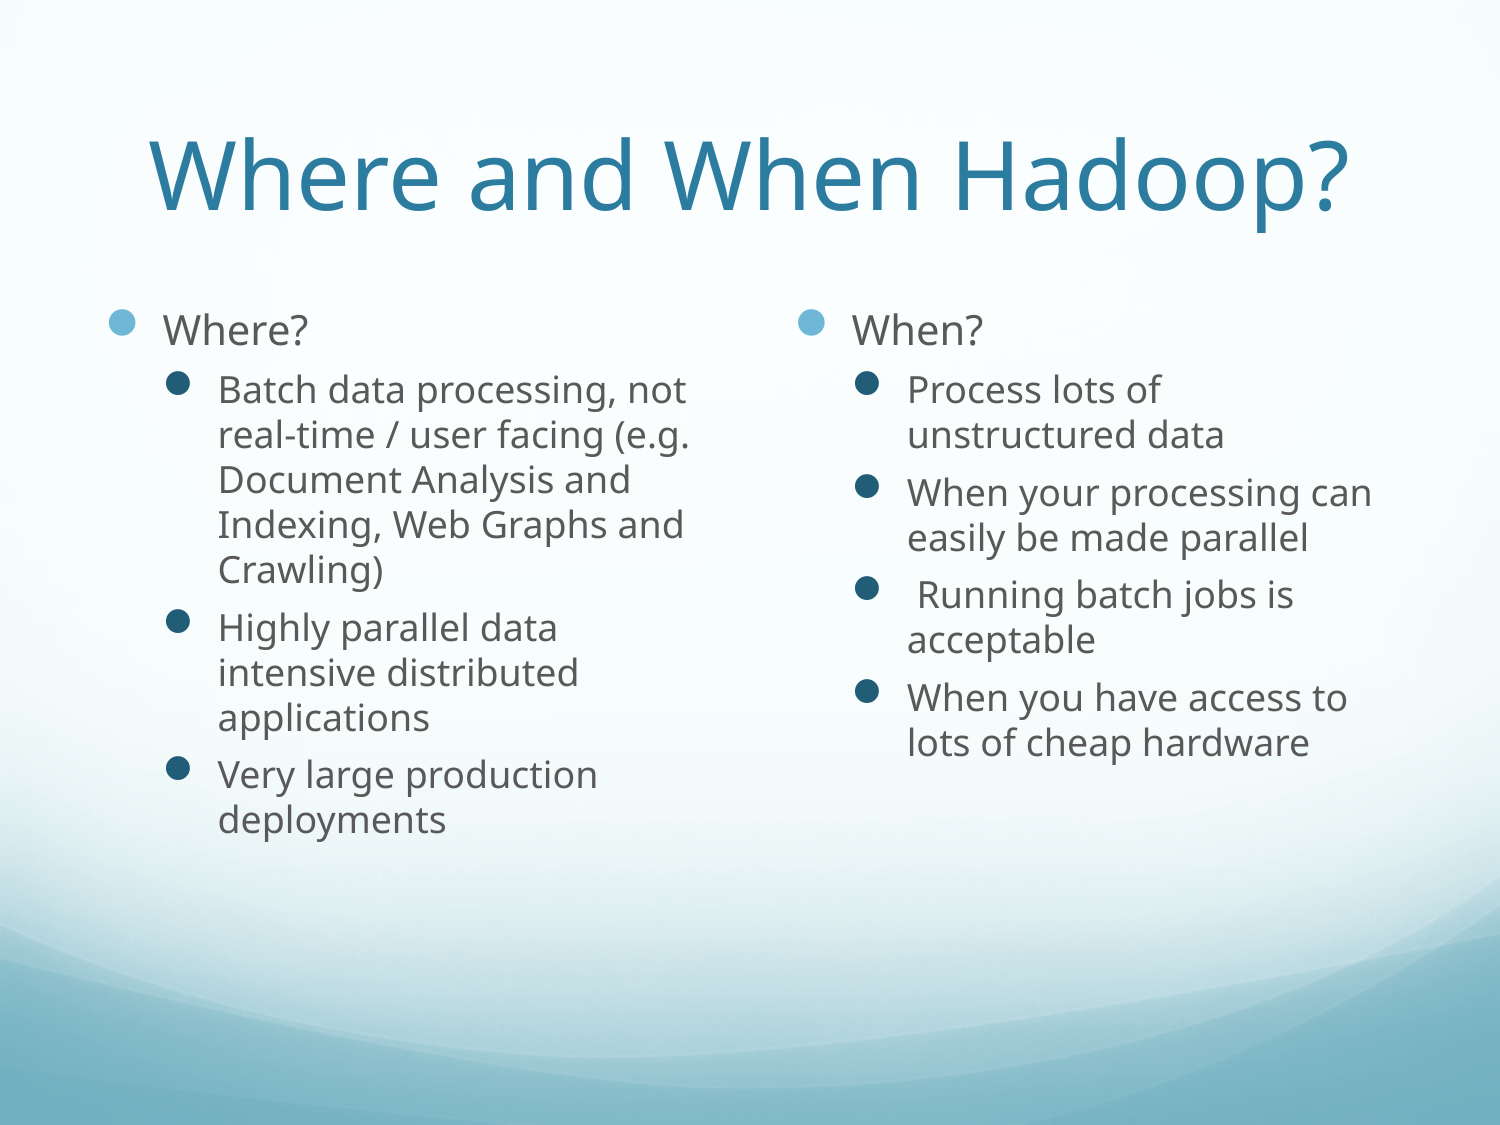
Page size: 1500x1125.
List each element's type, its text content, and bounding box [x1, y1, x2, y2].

title Where and When Hadoop? [90, 17, 1410, 237]
list Where? Batch data processing, not real-time / user facing (e.g. Document Analysis and Indexing, Web Graphs and Crawling) Highly parallel data intensive distributed applications Very large production deployments [90, 296, 721, 1035]
list When? Process lots of unstructured data When your processing can easily be made parallel Running batch jobs is acceptable When you have access to lots of cheap hardware [779, 296, 1410, 1035]
